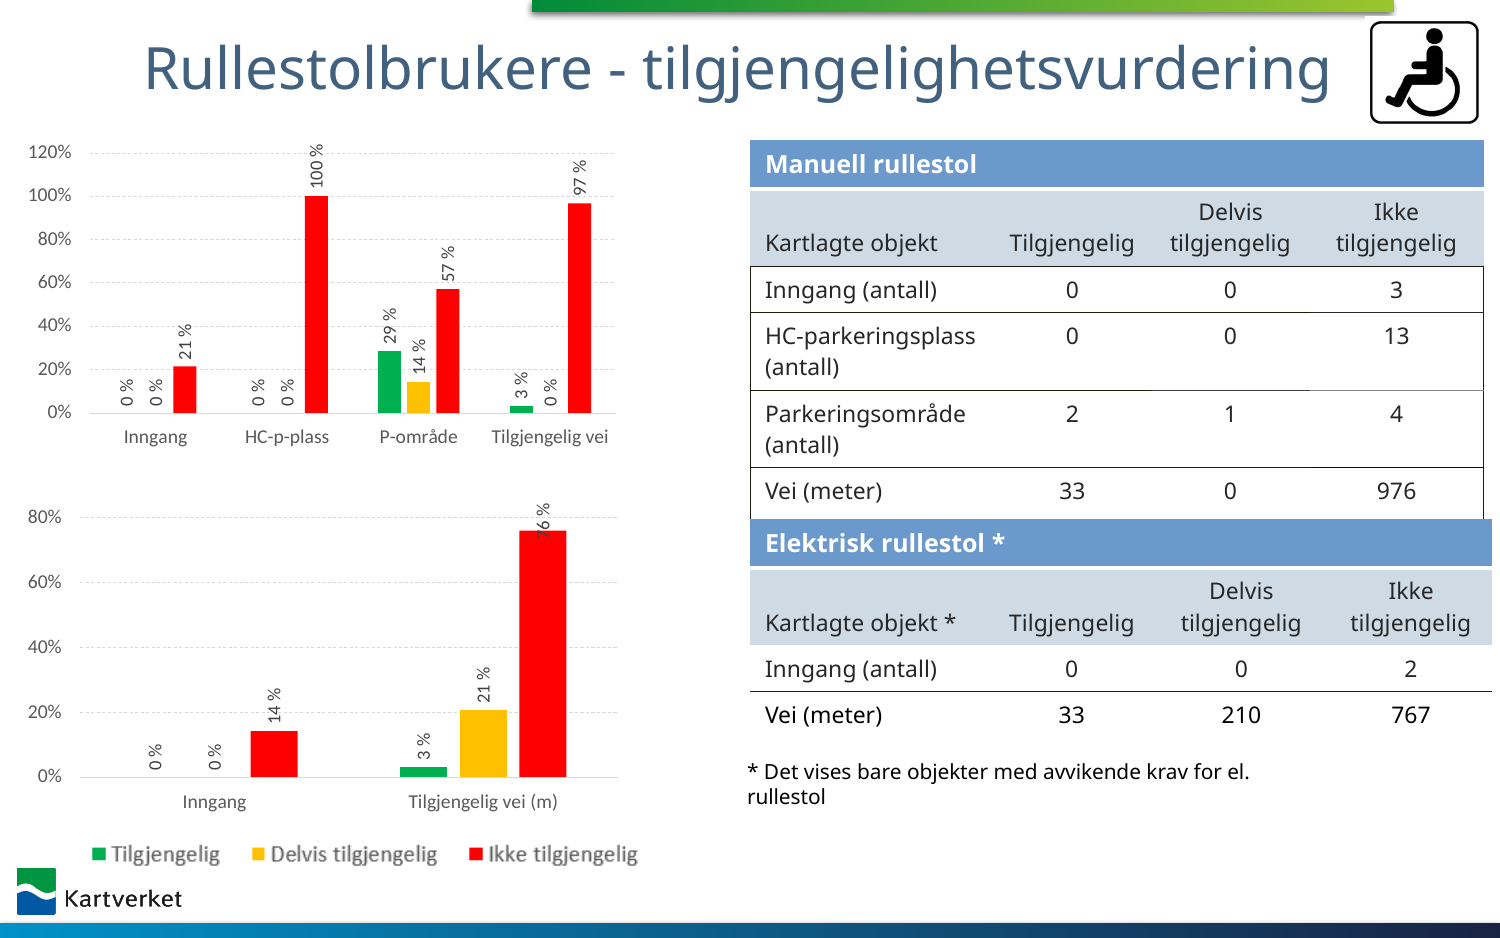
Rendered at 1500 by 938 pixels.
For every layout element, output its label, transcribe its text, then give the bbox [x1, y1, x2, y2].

table_cell 0 [991, 645, 1153, 691]
table_cell 0 [994, 267, 1151, 312]
picture [20, 135, 629, 457]
text_box Rullestolbrukere - tilgjengelighetsvurdering [39, 12, 1348, 109]
table_cell Inngang (antall) [750, 645, 991, 691]
table_cell 2 [994, 391, 1151, 467]
table_cell 210 [1153, 692, 1330, 738]
table_cell 0 [994, 313, 1151, 390]
table_cell 13 [1310, 313, 1483, 390]
text_box * Det vises bare objekter med avvikende krav for el. rullestol [732, 751, 1317, 816]
table_cell 3 [1310, 267, 1483, 312]
table_cell 4 [1310, 391, 1483, 467]
picture [1365, 16, 1484, 129]
table_cell HC-parkeringsplass (antall) [751, 313, 994, 390]
table_cell Kartlagte objekt [750, 191, 994, 266]
table_cell 33 [991, 692, 1153, 738]
table_cell Tilgjengelig [994, 191, 1151, 266]
table_cell 1 [1151, 391, 1310, 467]
table_cell Delvis tilgjengelig [1151, 191, 1310, 266]
table_cell 0 [1153, 645, 1330, 691]
table_header Elektrisk rullestol * [750, 519, 1492, 566]
table_cell Delvis tilgjengelig [1153, 570, 1330, 645]
table_header Manuell rullestol [750, 140, 1484, 187]
table_cell 2 [1330, 645, 1492, 691]
table_cell 0 [1151, 313, 1310, 390]
table_cell Ikke tilgjengelig [1310, 191, 1484, 266]
table_cell 33 [994, 468, 1151, 519]
table_cell Parkeringsområde (antall) [751, 391, 994, 467]
table_cell Ikke tilgjengelig [1330, 570, 1492, 645]
table_cell 976 [1310, 468, 1483, 519]
table_cell Inngang (antall) [751, 267, 994, 312]
table_cell 0 [1151, 468, 1310, 519]
table_cell Kartlagte objekt * [750, 570, 991, 645]
table_cell Vei (meter) [751, 468, 994, 519]
table_cell 767 [1330, 692, 1492, 738]
picture [86, 838, 643, 870]
table_cell Tilgjengelig [991, 570, 1153, 645]
table_cell 0 [1151, 267, 1310, 312]
picture [20, 499, 630, 822]
table_cell Vei (meter) [750, 692, 991, 738]
